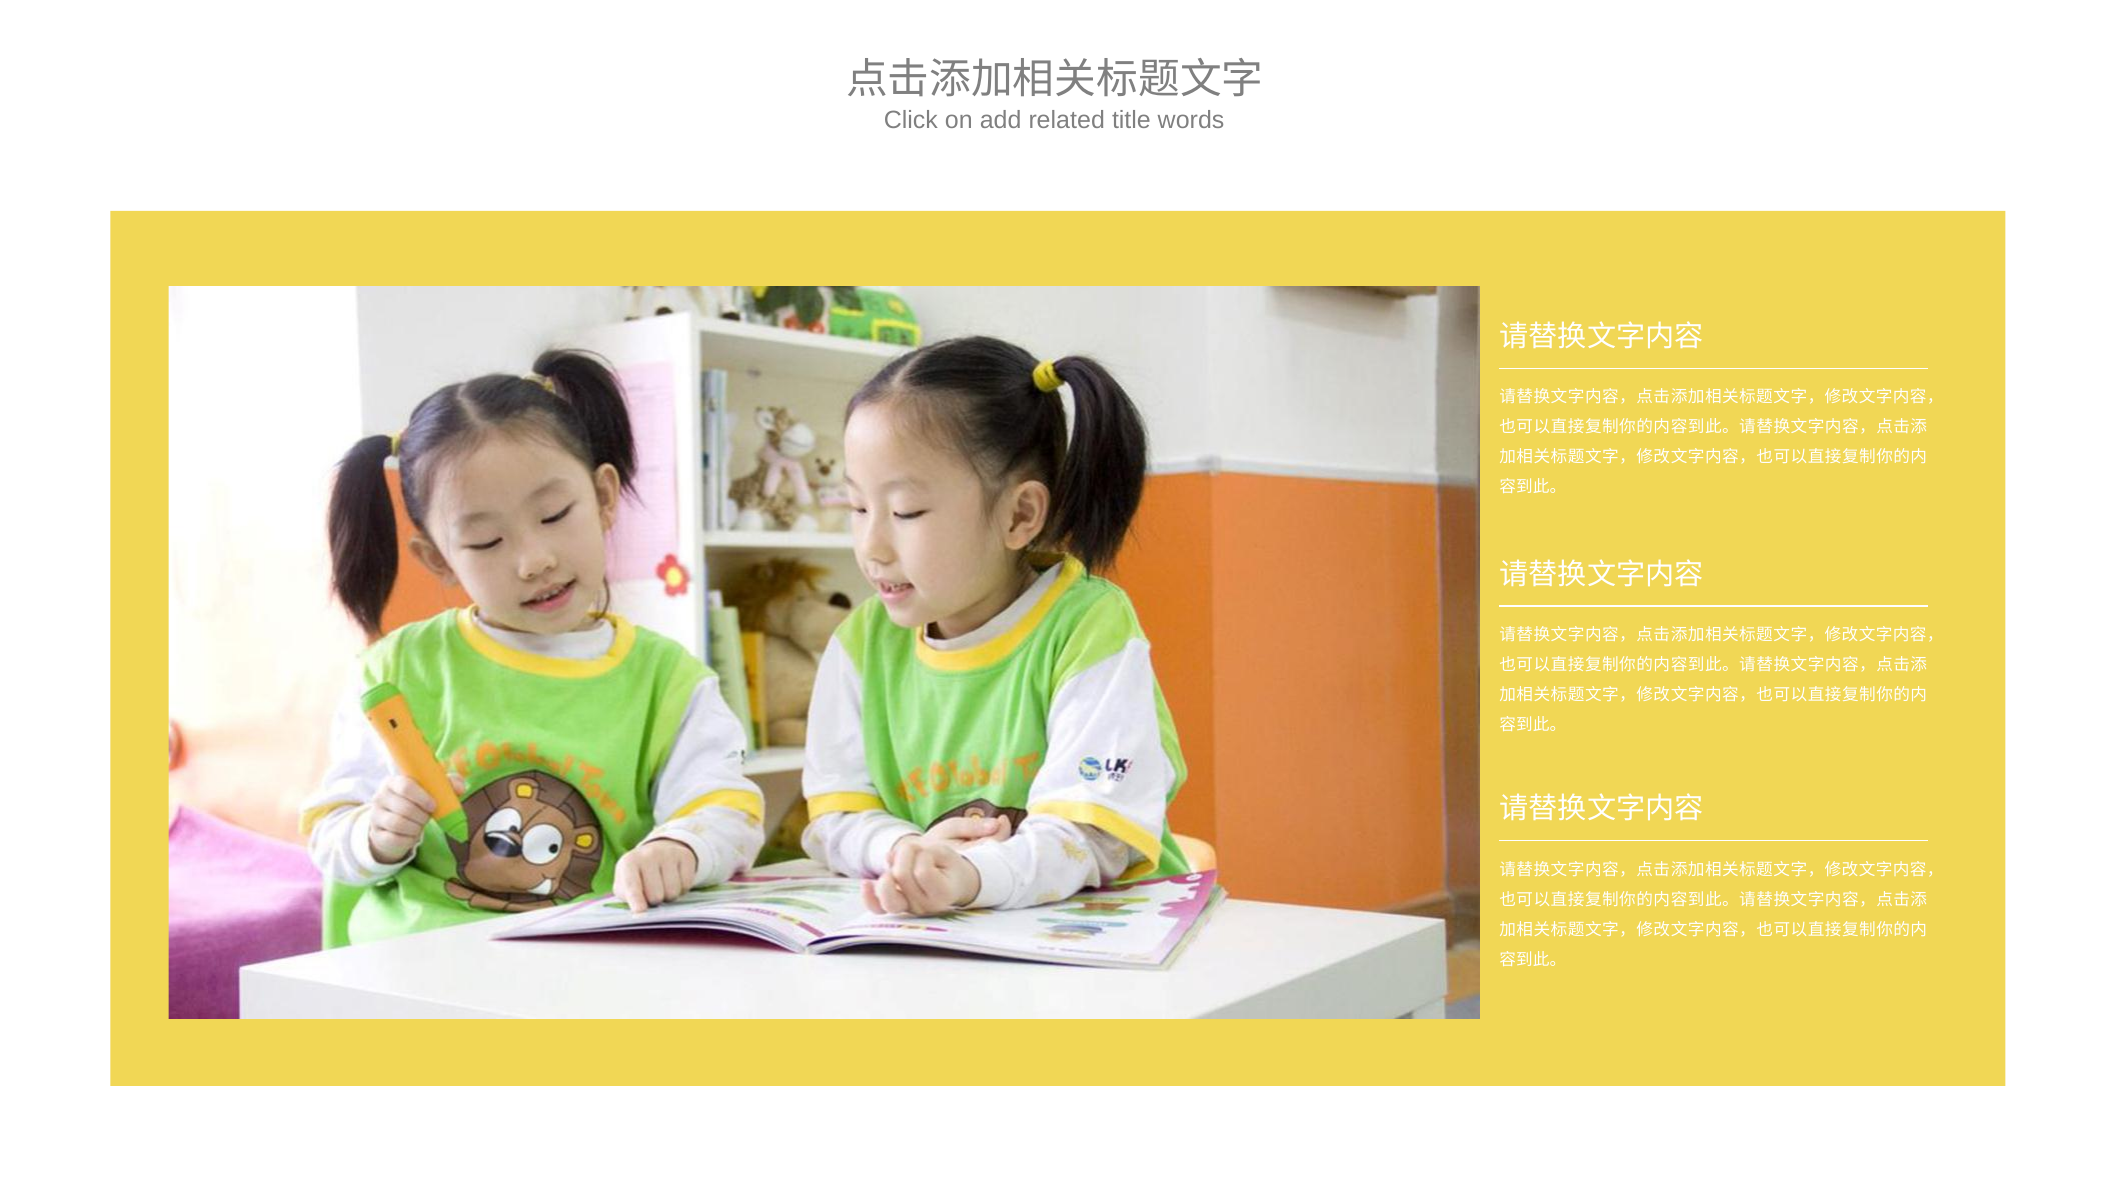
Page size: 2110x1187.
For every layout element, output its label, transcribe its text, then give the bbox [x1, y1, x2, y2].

text_box 请替换文字内容 [1483, 309, 1842, 368]
text_box 请替换文字内容，点击添加相关标题文字，修改文字内容，也可以直接复制你的内容到此。请替换文字内容，点击添加相关标题文字，修改文字内容，也可以直接复制你的内容到此。 [1483, 605, 1944, 764]
text_box 请替换文字内容 [1483, 781, 1842, 840]
text_box 请替换文字内容 [1483, 547, 1842, 605]
text_box 请替换文字内容，点击添加相关标题文字，修改文字内容，也可以直接复制你的内容到此。请替换文字内容，点击添加相关标题文字，修改文字内容，也可以直接复制你的内容到此。 [1483, 840, 1944, 999]
text_box Click on add related title words [864, 95, 1246, 158]
text_box [168, 285, 1481, 1019]
text_box [109, 210, 2006, 1087]
text_box 点击添加相关标题文字 [803, 44, 1307, 107]
text_box 请替换文字内容，点击添加相关标题文字，修改文字内容，也可以直接复制你的内容到此。请替换文字内容，点击添加相关标题文字，修改文字内容，也可以直接复制你的内容到此。 [1483, 368, 1944, 527]
